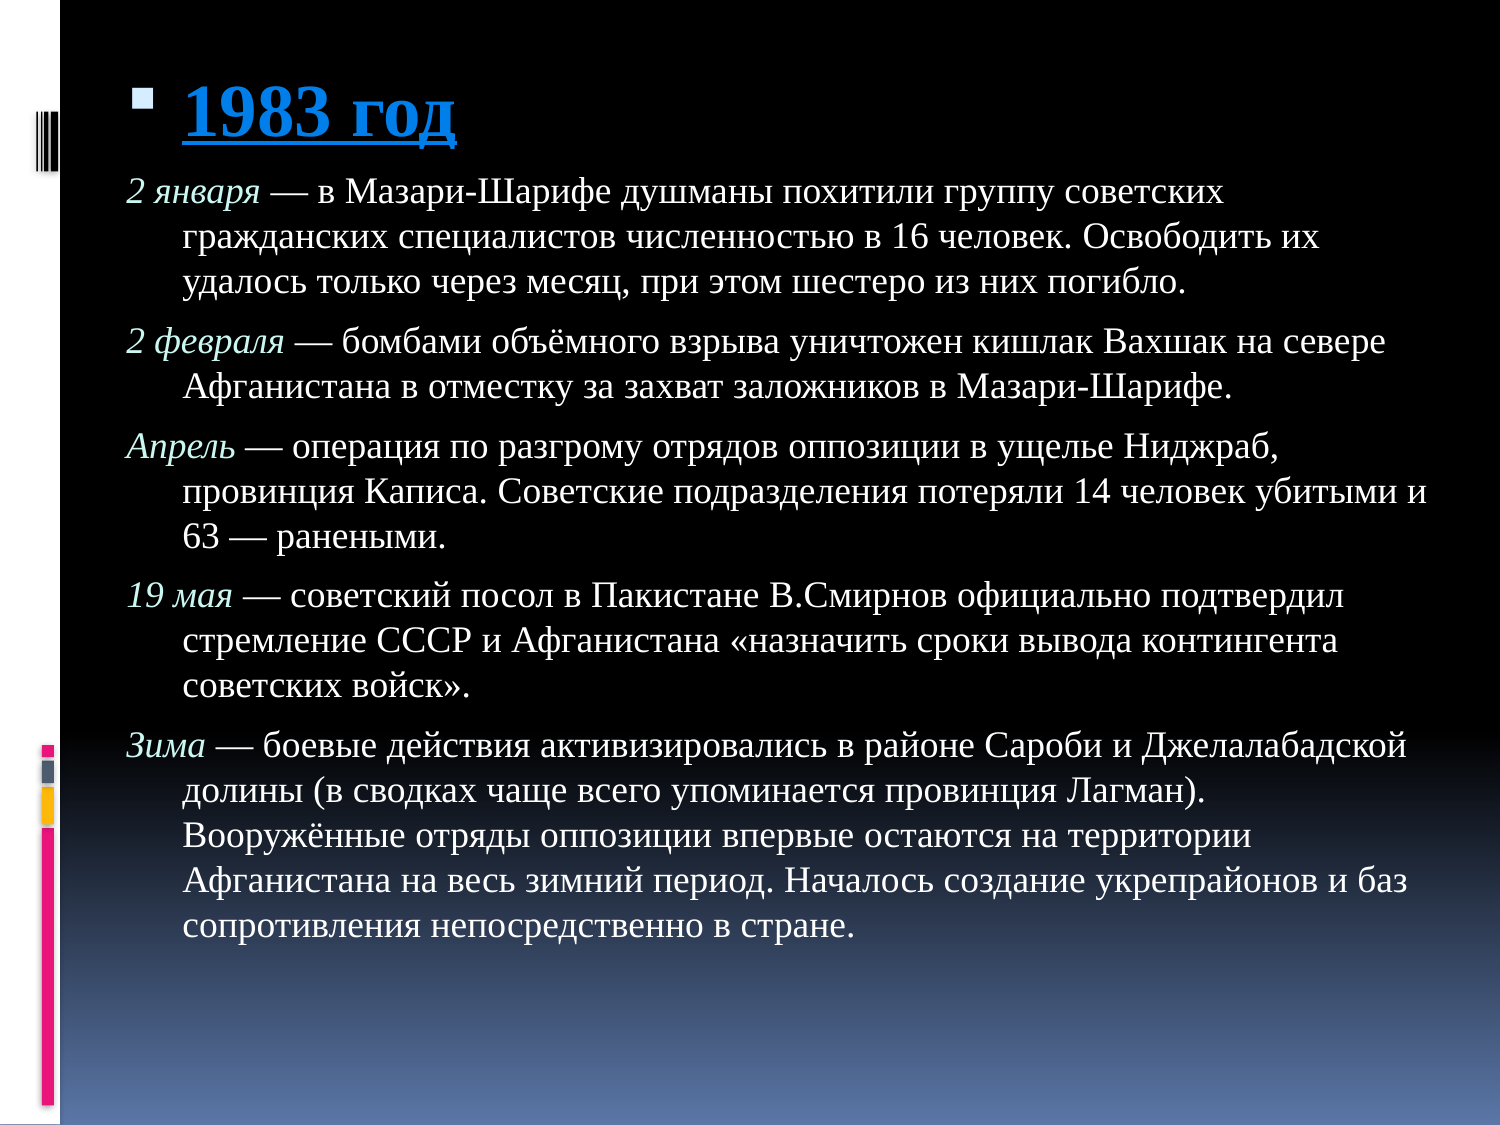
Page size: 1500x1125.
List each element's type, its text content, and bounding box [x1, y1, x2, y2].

list 1983 год 2 января — в Мазари-Шарифе душманы похитили группу советских гражданских специалистов численностью в 16 человек. Освободить их удалось только через месяц, при этом шестеро из них погибло. 2 февраля — бомбами объёмного взрыва уничтожен кишлак Вахшак на севере Афганистана в отместку за захват заложников в Мазари-Шарифе. Апрель — операция по разгрому отрядов оппозиции в ущелье Ниджраб, провинция Каписа. Советские подразделения потеряли 14 человек убитыми и 63 — ранеными. 19 мая — советский посол в Пакистане В.Смирнов официально подтвердил стремление СССР и Афганистана «назначить сроки вывода контингента советских войск». Зима — боевые действия активизировались в районе Сароби и Джелалабадской долины (в сводках чаще всего упоминается провинция Лагман). Вооружённые отряды оппозиции впервые остаются на территории Афганистана на весь зимний период. Началось создание укрепрайонов и баз сопротивления непосредственно в стране. [100, 54, 1447, 1083]
